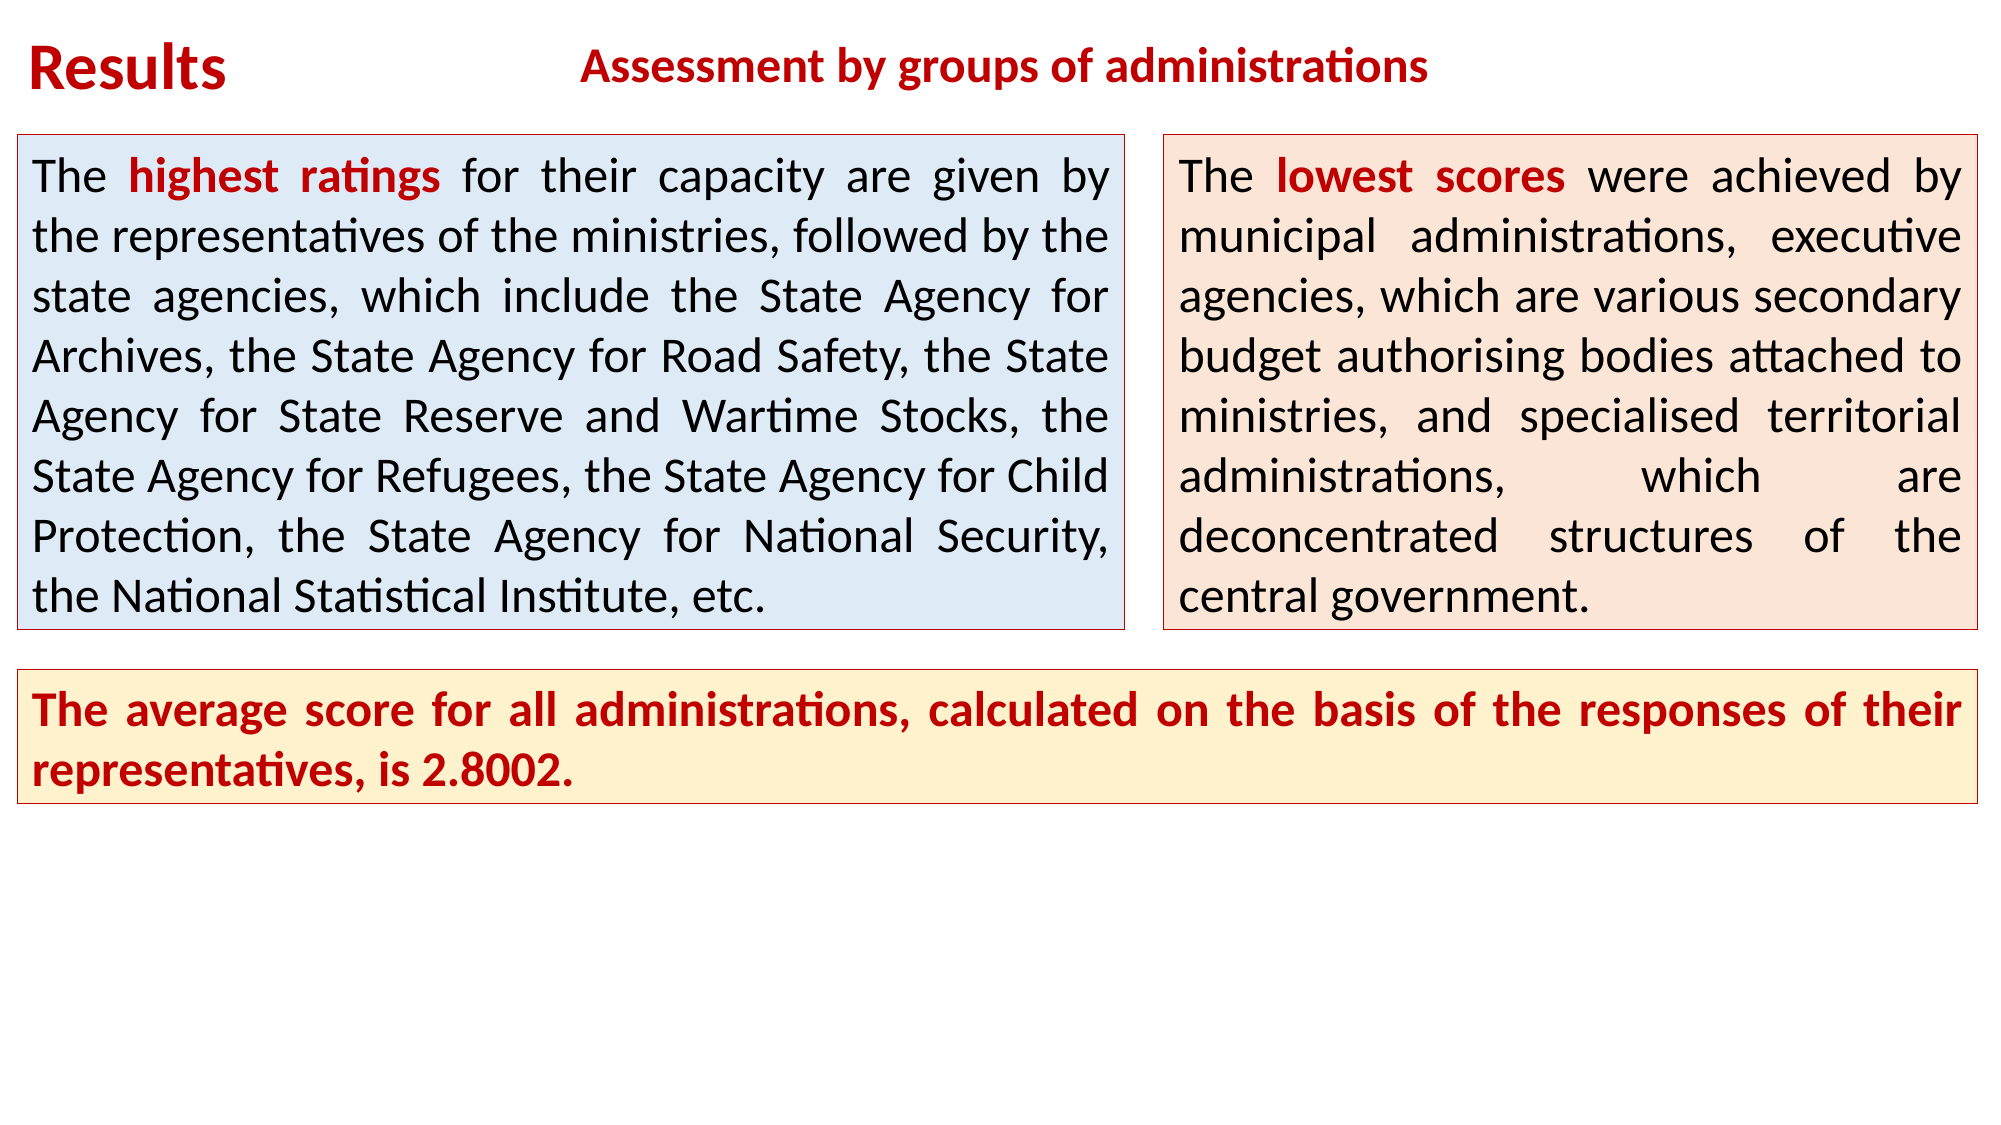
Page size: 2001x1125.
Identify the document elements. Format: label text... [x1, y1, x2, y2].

text_box The average score for all administrations, calculated on the basis of the responses of their representatives, is 2.8002. [17, 669, 1978, 804]
text_box The highest ratings for their capacity are given by the representatives of the ministries, followed by the state agencies, which include the State Agency for Archives, the State Agency for Road Safety, the State Agency for State Reserve and Wartime Stocks, the State Agency for Refugees, the State Agency for Child Protection, the State Agency for National Security, the National Statistical Institute, etc. [17, 134, 1125, 630]
text_box Assessment by groups of administrations [565, 24, 1444, 100]
text_box The lowest scores were achieved by municipal administrations, executive agencies, which are various secondary budget authorising bodies attached to ministries, and specialised territorial administrations, which are deconcentrated structures of the central government. [1163, 134, 1978, 630]
text_box Results [13, 15, 243, 111]
